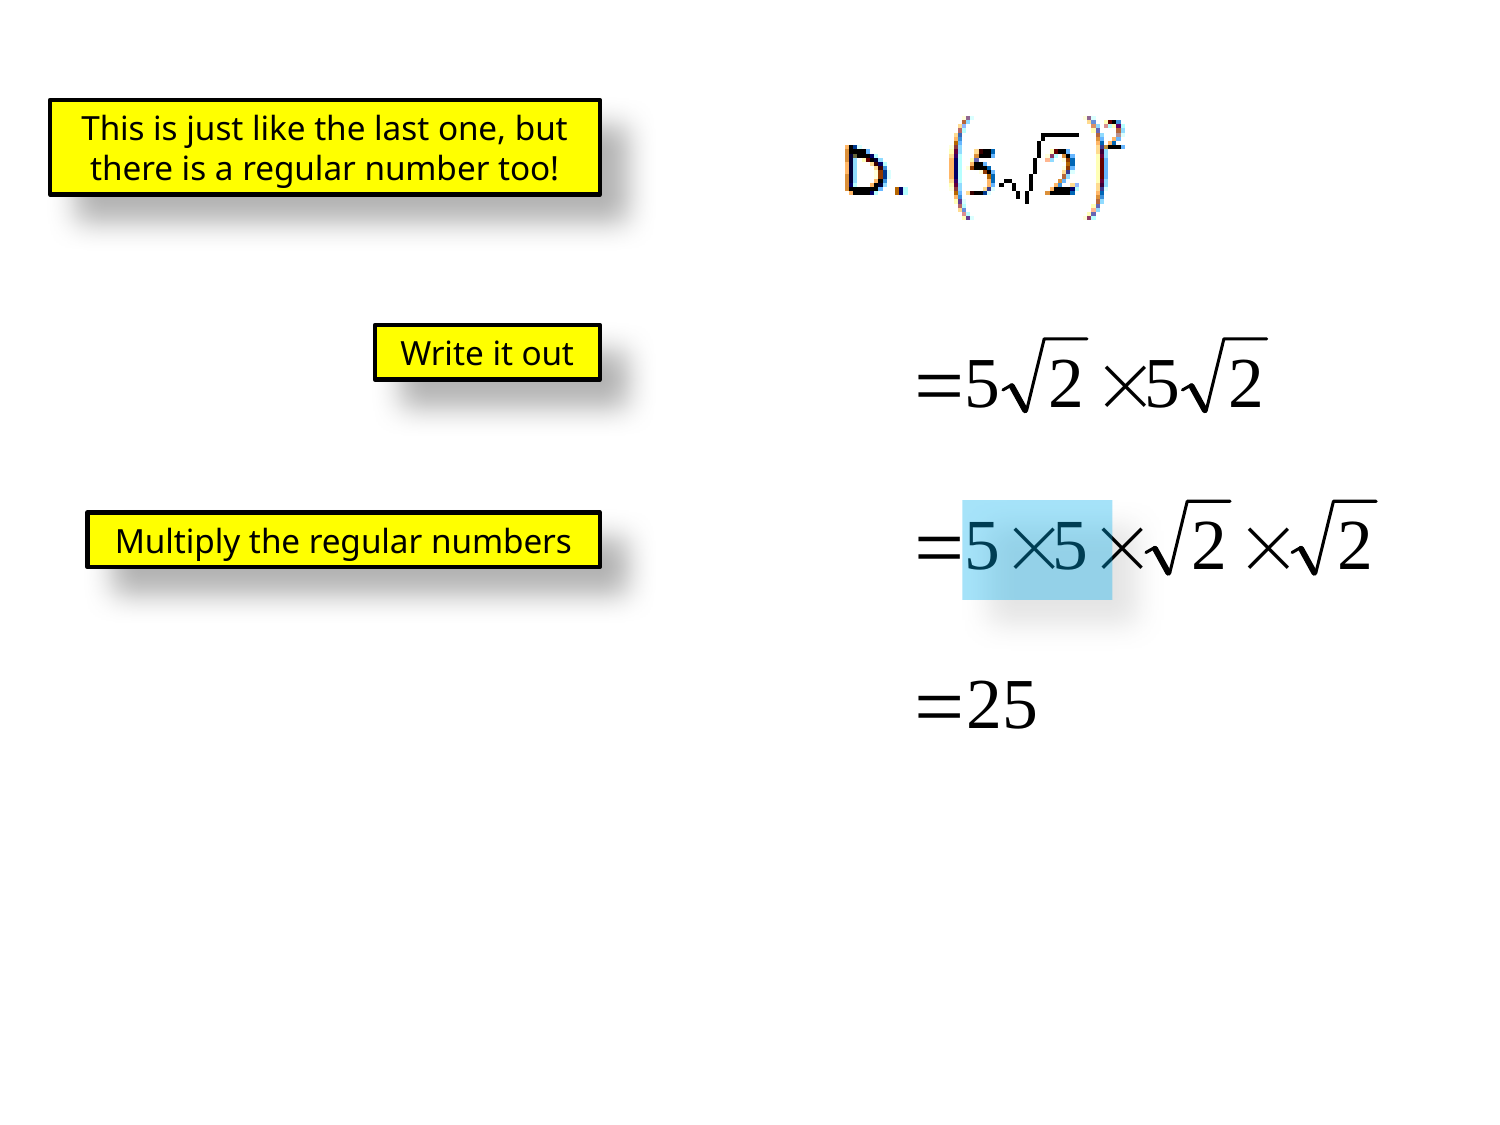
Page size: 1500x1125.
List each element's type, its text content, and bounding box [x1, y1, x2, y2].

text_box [899, 323, 1282, 426]
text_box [899, 662, 1050, 747]
text_box [960, 597, 1114, 602]
text_box Multiply the regular numbers [87, 512, 600, 568]
picture [812, 37, 1213, 317]
text_box Write it out [374, 324, 600, 380]
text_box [899, 485, 1390, 588]
text_box This is just like the last one, but there is a regular number too! [50, 99, 600, 195]
